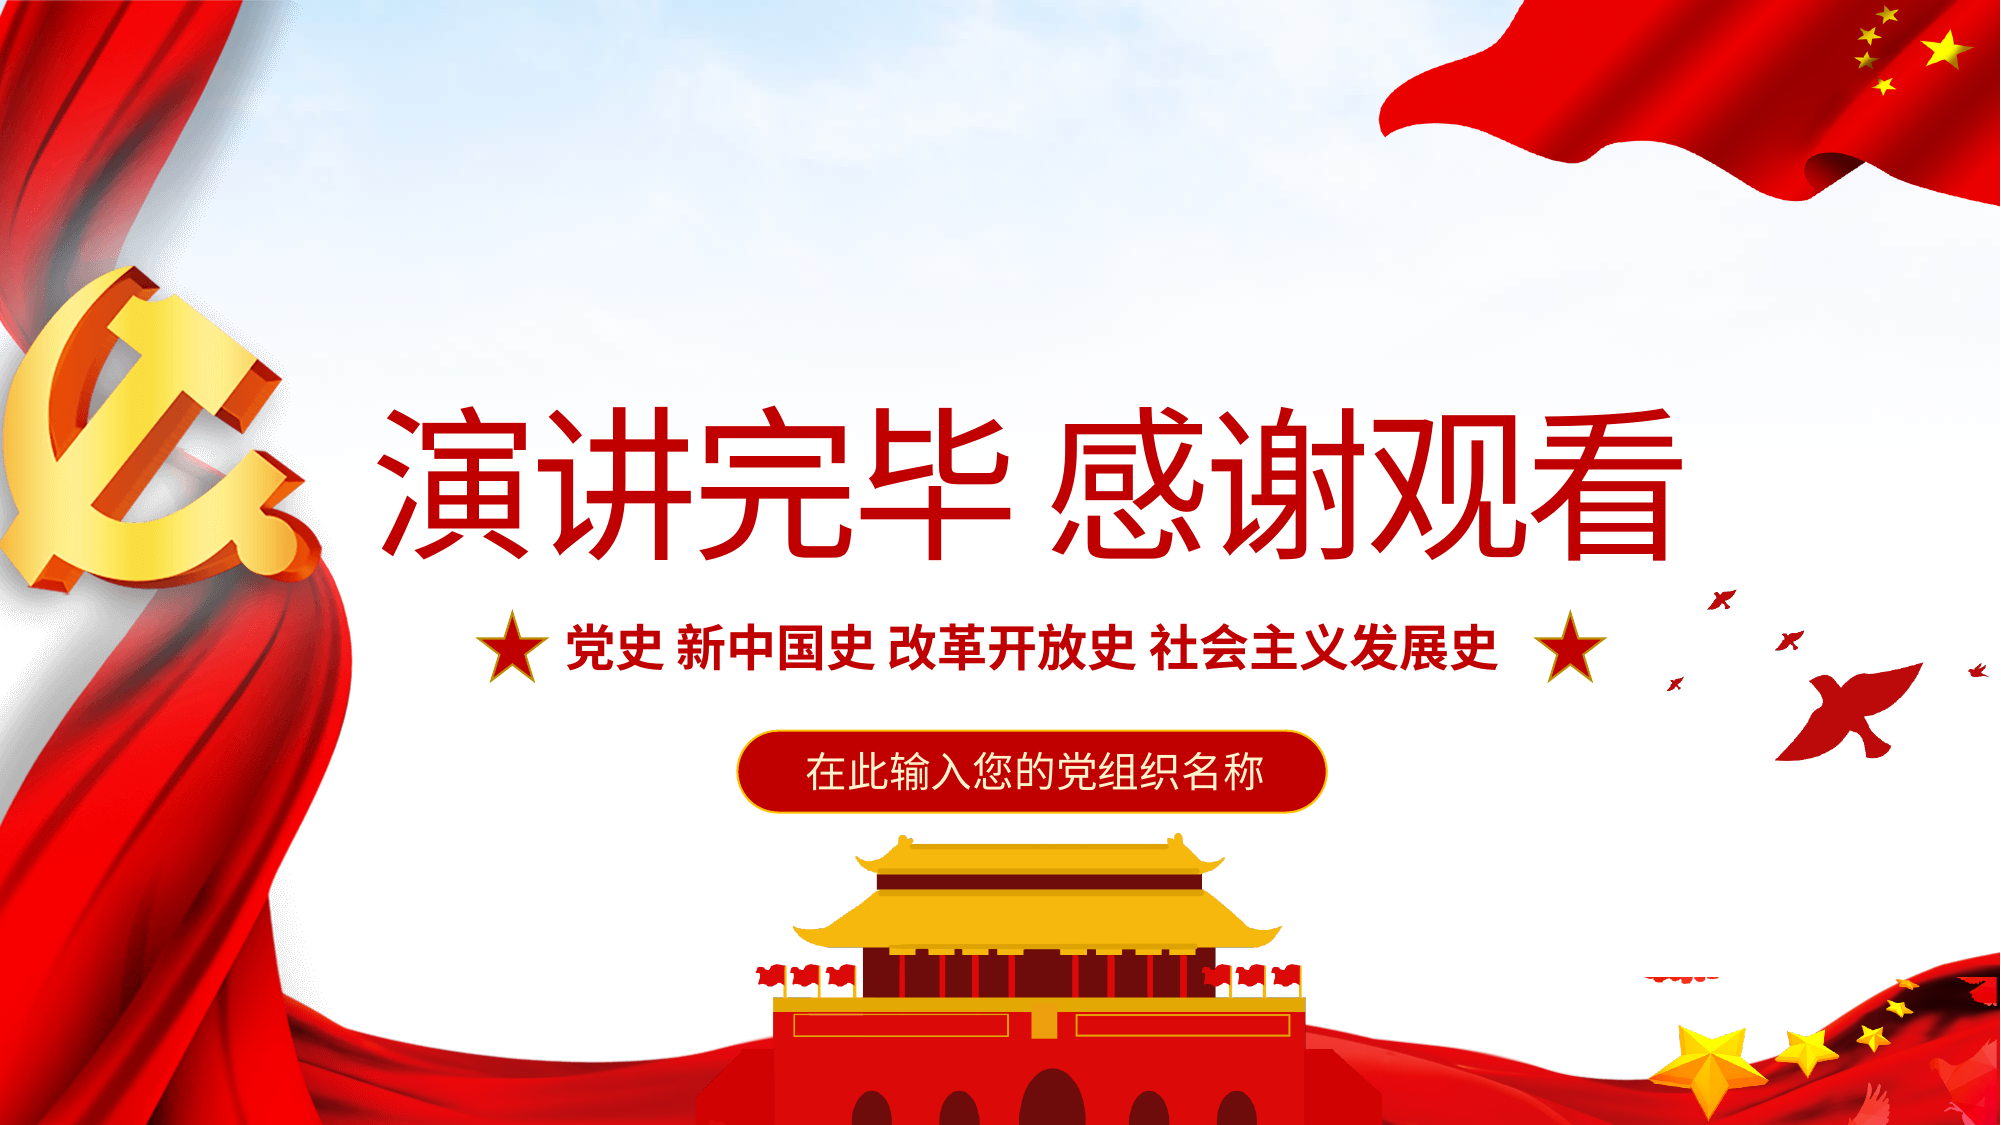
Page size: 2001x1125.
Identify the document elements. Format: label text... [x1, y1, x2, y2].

text_box 演讲完毕 感谢观看 [483, 373, 1708, 589]
text_box 党史 新中国史 改革开放史 社会主义发展史 [493, 608, 1571, 684]
text_box [1533, 609, 1608, 684]
picture [0, 0, 2000, 1125]
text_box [737, 730, 1327, 813]
text_box [483, 609, 550, 684]
